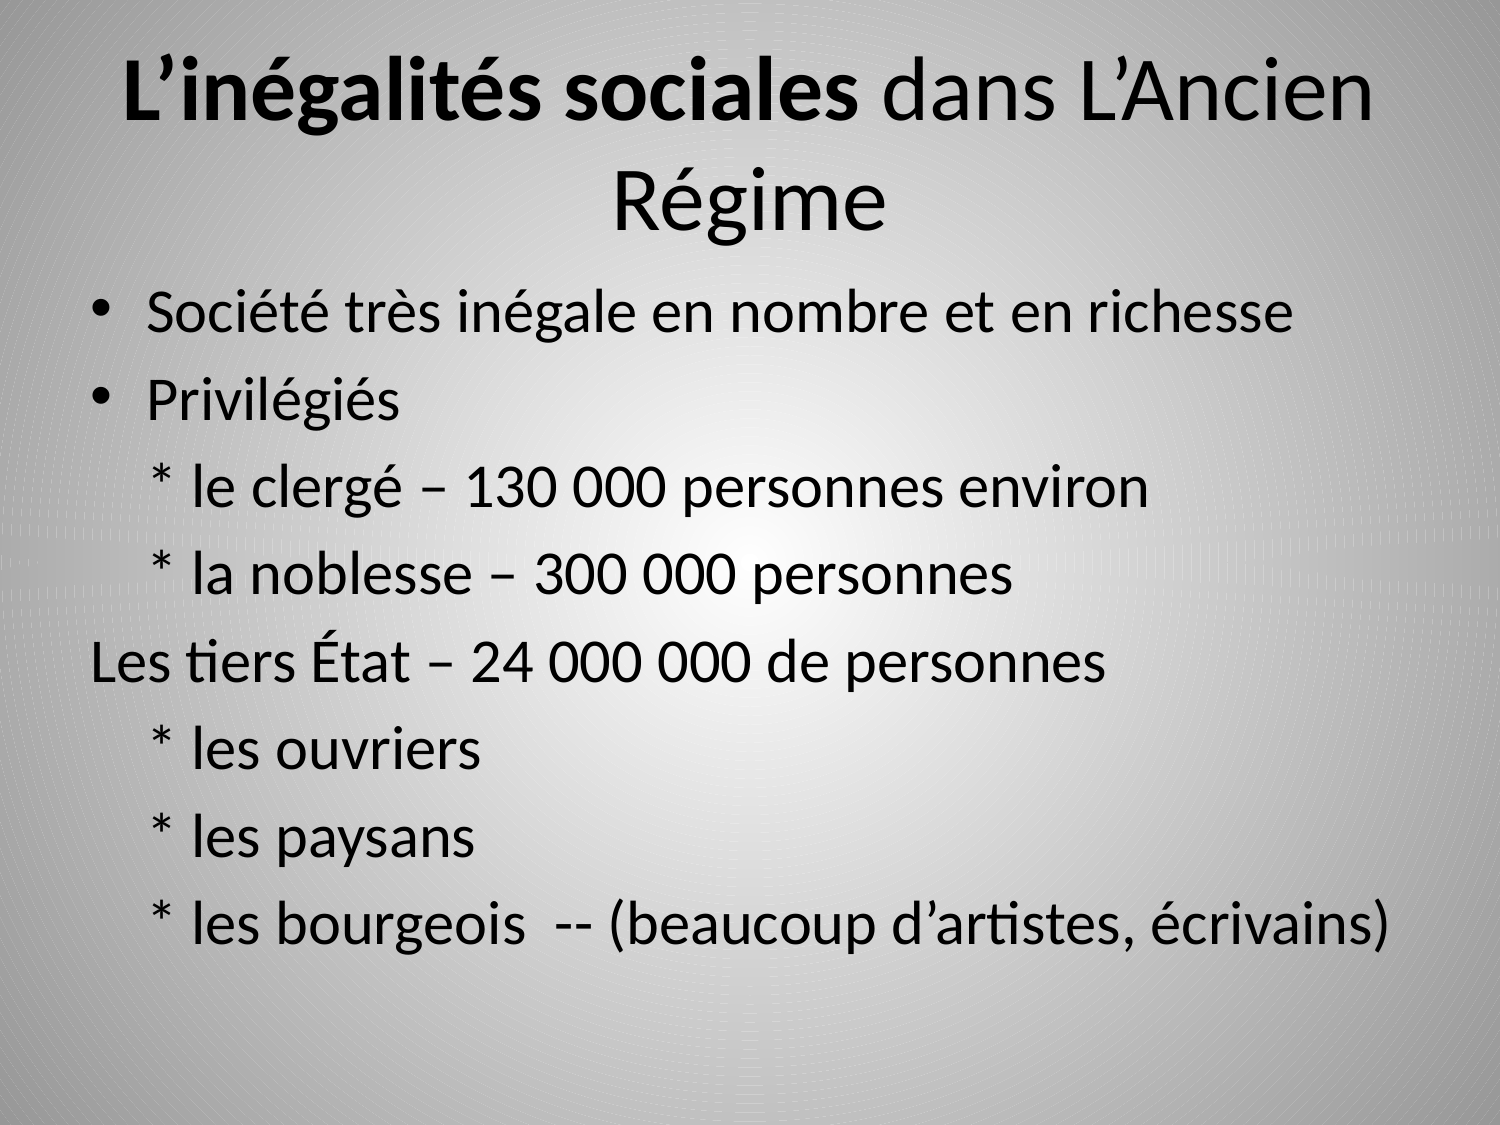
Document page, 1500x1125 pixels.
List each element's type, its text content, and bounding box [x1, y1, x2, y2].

title L’inégalités sociales dans L’Ancien Régime [75, 45, 1425, 233]
list Société très inégale en nombre et en richesse Privilégiés * le clergé – 130 000 personnes environ * la noblesse – 300 000 personnes Les tiers État – 24 000 000 de personnes * les ouvriers * les paysans * les bourgeois -- (beaucoup d’artistes, écrivains) [75, 262, 1425, 1005]
